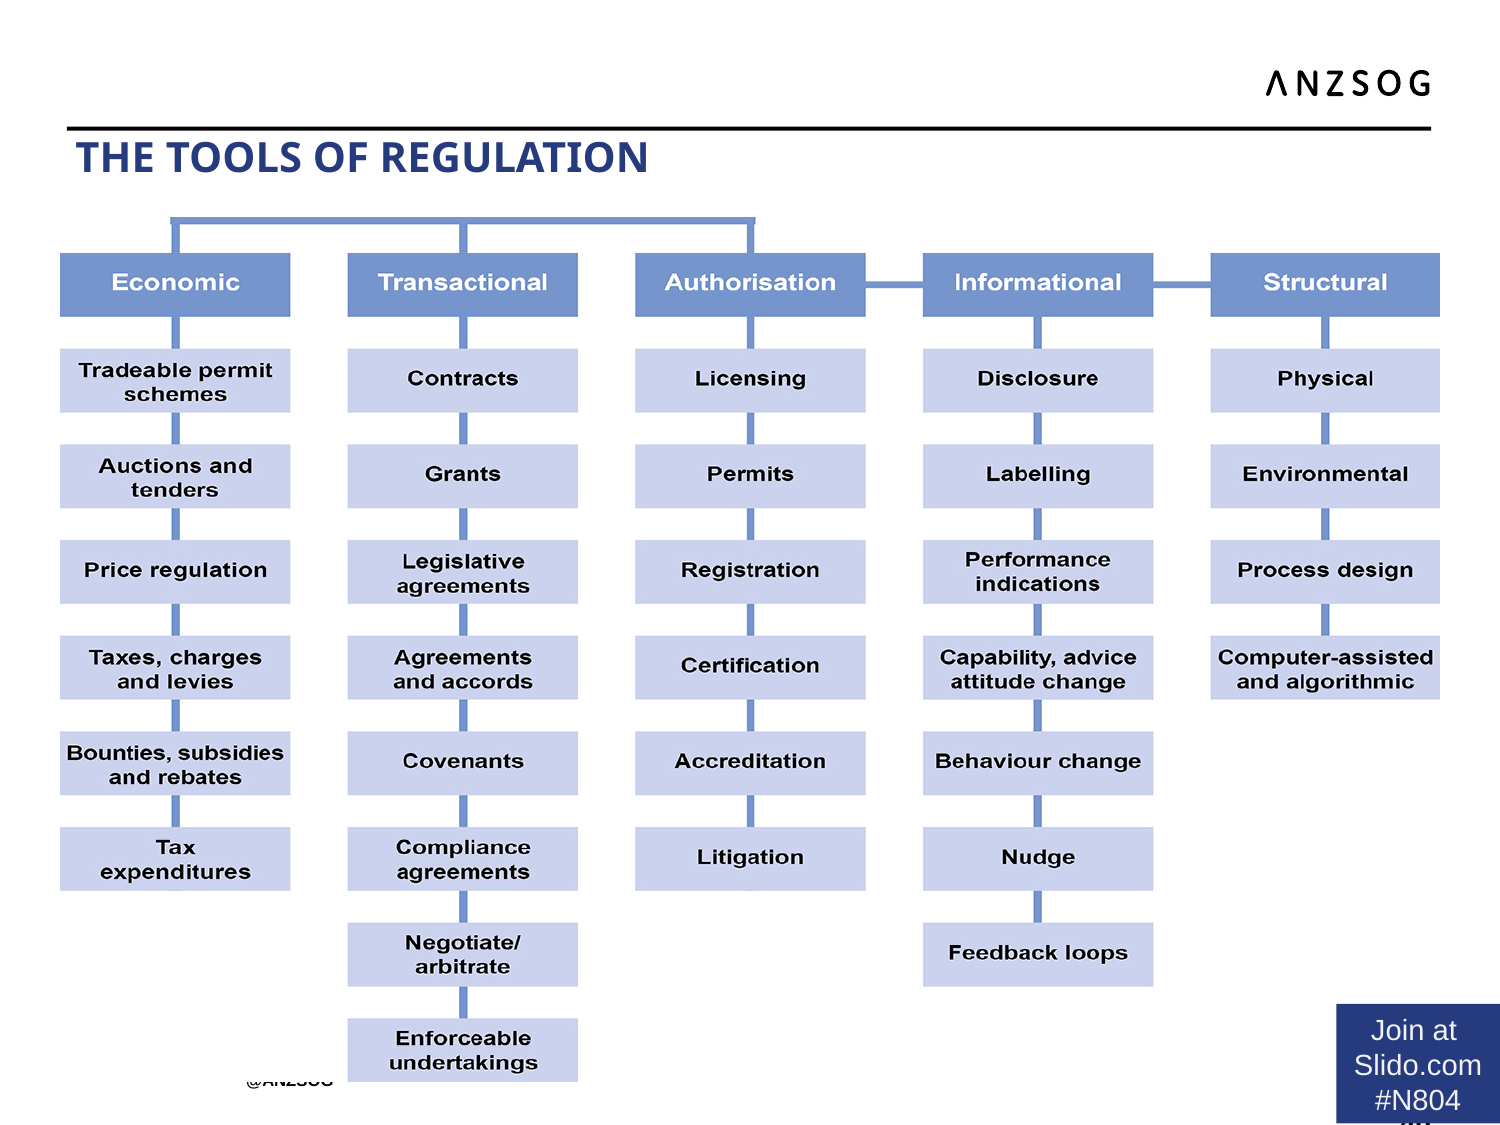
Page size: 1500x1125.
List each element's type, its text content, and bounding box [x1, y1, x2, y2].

title THE TOOLS OF REGULATION [60, 42, 1437, 190]
picture [60, 217, 1440, 1082]
text_box Join at Slido.com #N804 [1336, 1003, 1500, 1124]
